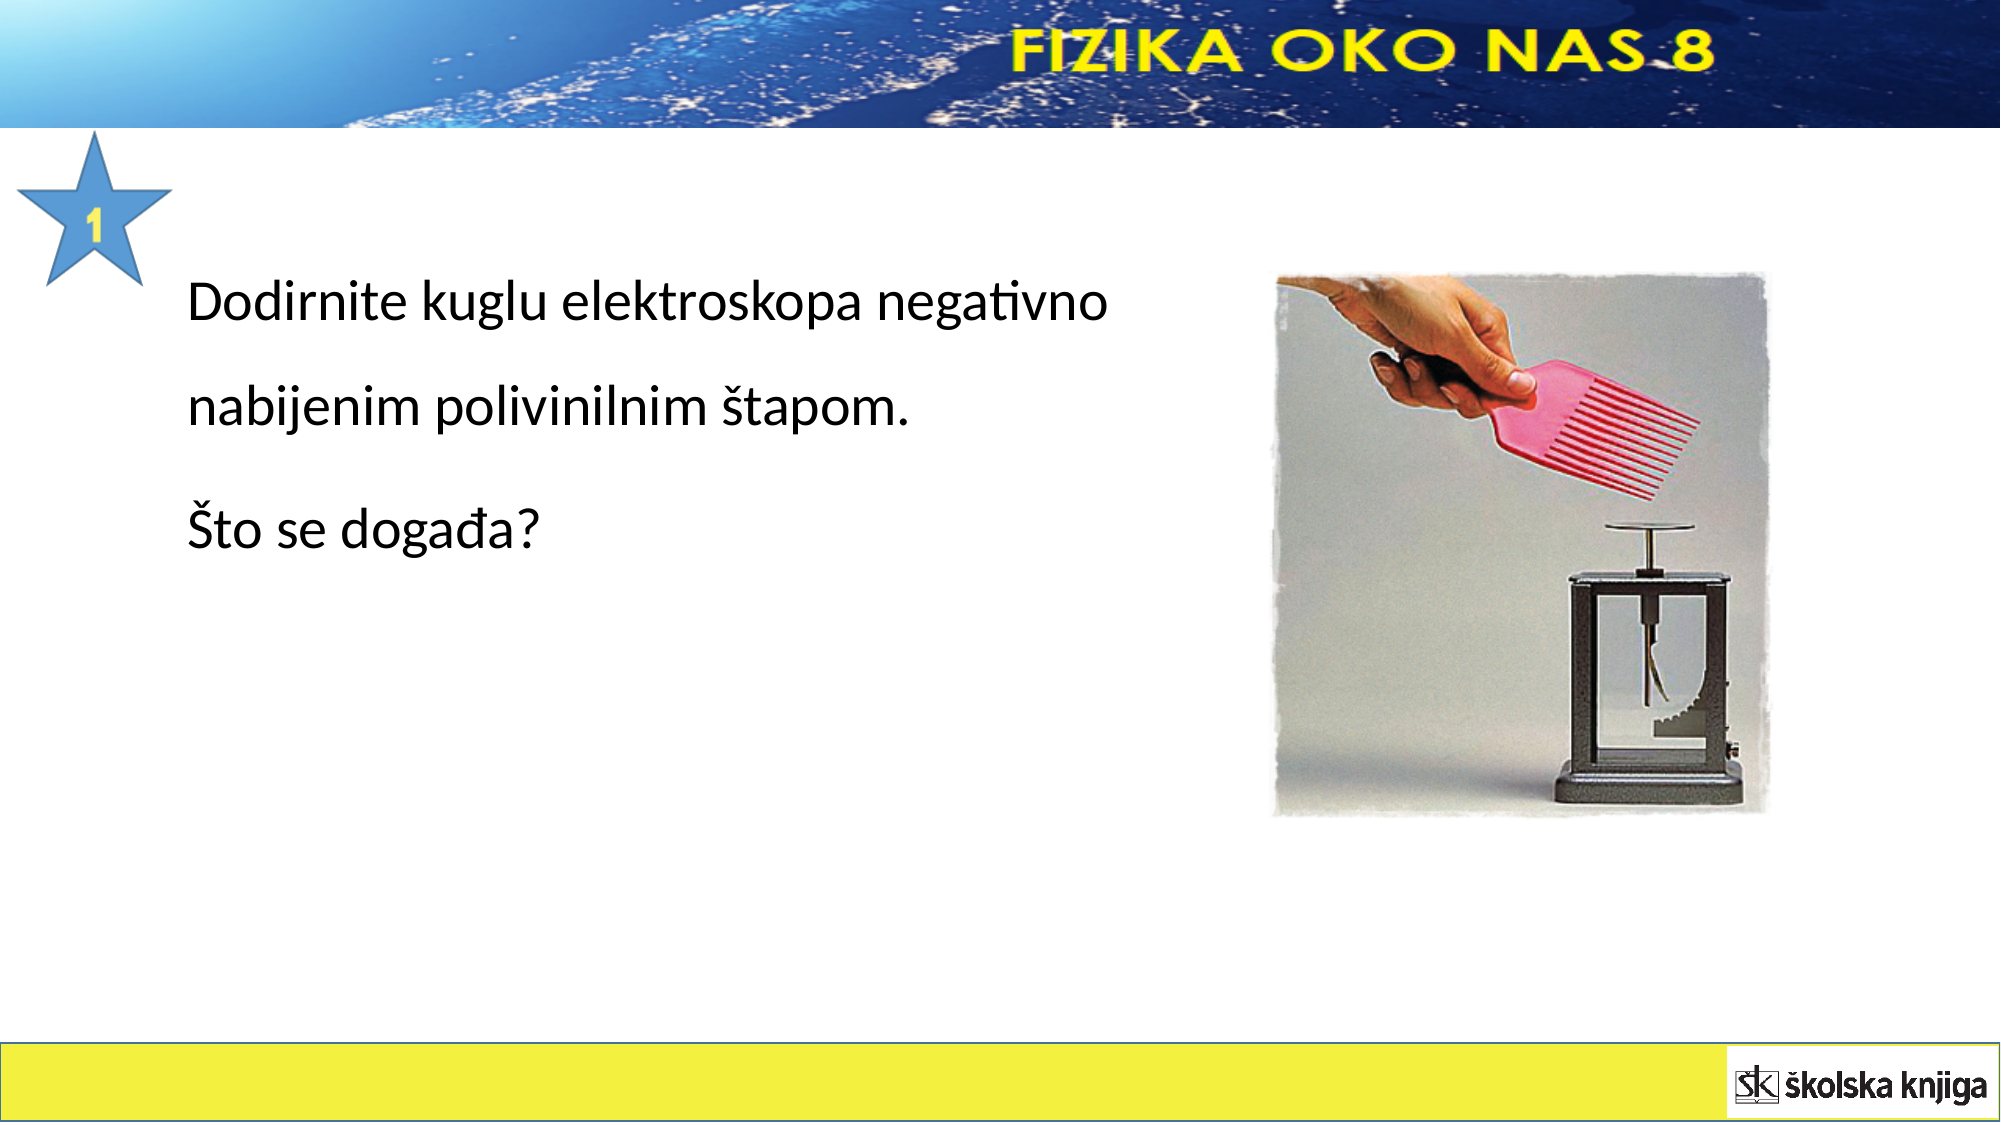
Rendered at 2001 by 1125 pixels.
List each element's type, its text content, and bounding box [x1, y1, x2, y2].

picture [16, 129, 173, 311]
list Dodirnite kuglu elektroskopa negativno nabijenim polivinilnim štapom. Što se događa? [172, 220, 1141, 667]
picture [0, 0, 2000, 128]
picture [1727, 1046, 1998, 1118]
picture [1268, 270, 1775, 821]
